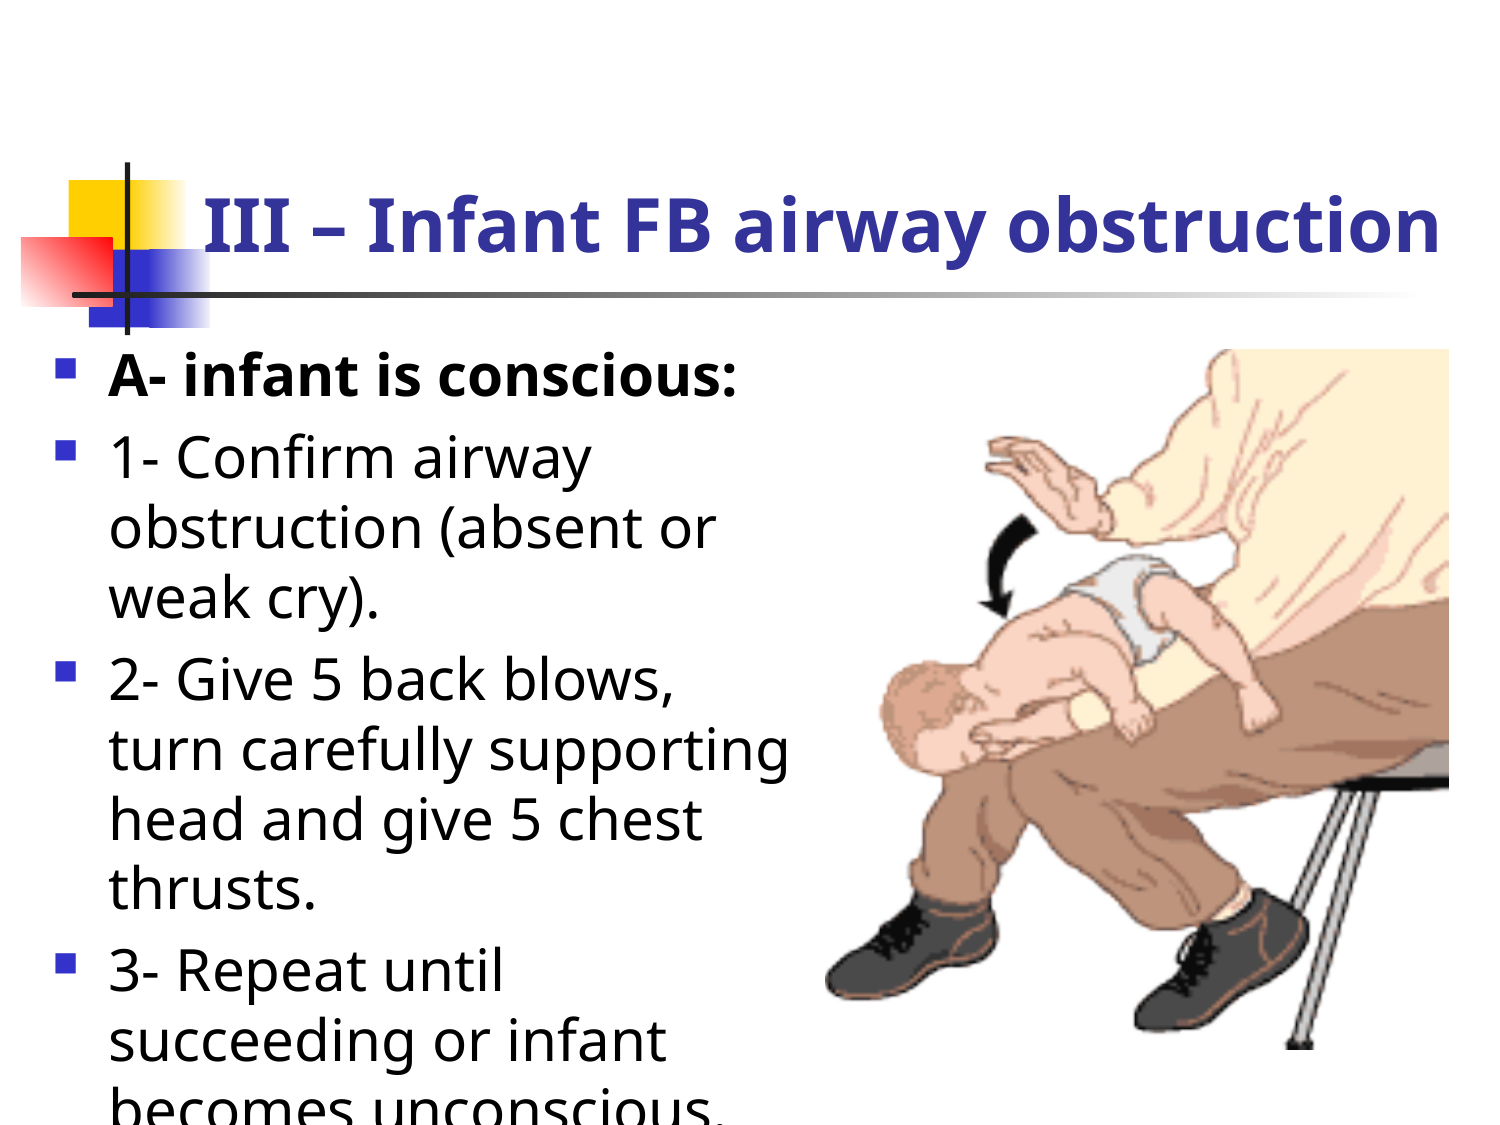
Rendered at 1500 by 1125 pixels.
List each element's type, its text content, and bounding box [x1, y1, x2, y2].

title III – Infant FB airway obstruction [188, 34, 1468, 276]
list A- infant is conscious: 1- Confirm airway obstruction (absent or weak cry). 2- Give 5 back blows, turn carefully supporting head and give 5 chest thrusts. 3- Repeat until succeeding or infant becomes unconscious. [37, 330, 820, 1088]
picture [824, 349, 1449, 1051]
